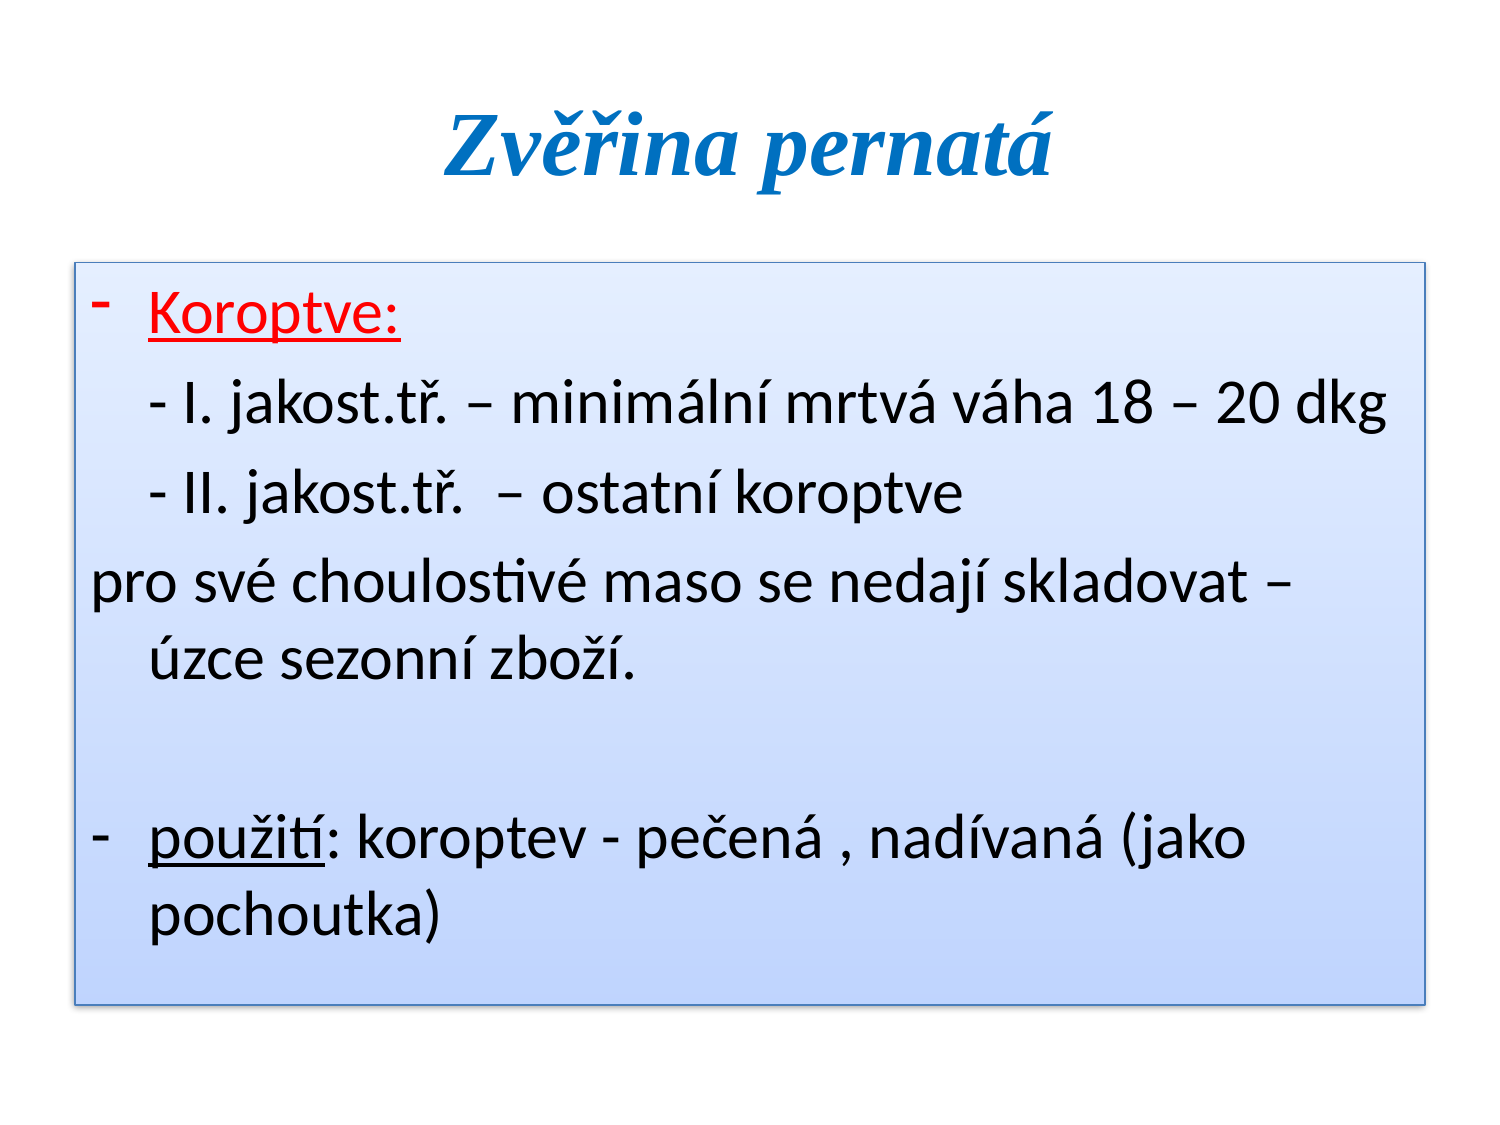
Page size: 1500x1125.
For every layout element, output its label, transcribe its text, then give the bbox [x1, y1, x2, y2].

title Zvěřina pernatá [75, 45, 1425, 233]
list Koroptve: - I. jakost.tř. – minimální mrtvá váha 18 – 20 dkg - II. jakost.tř. – ostatní koroptve pro své choulostivé maso se nedají skladovat – úzce sezonní zboží. použití: koroptev - pečená , nadívaná (jako pochoutka) [74, 262, 1426, 1006]
